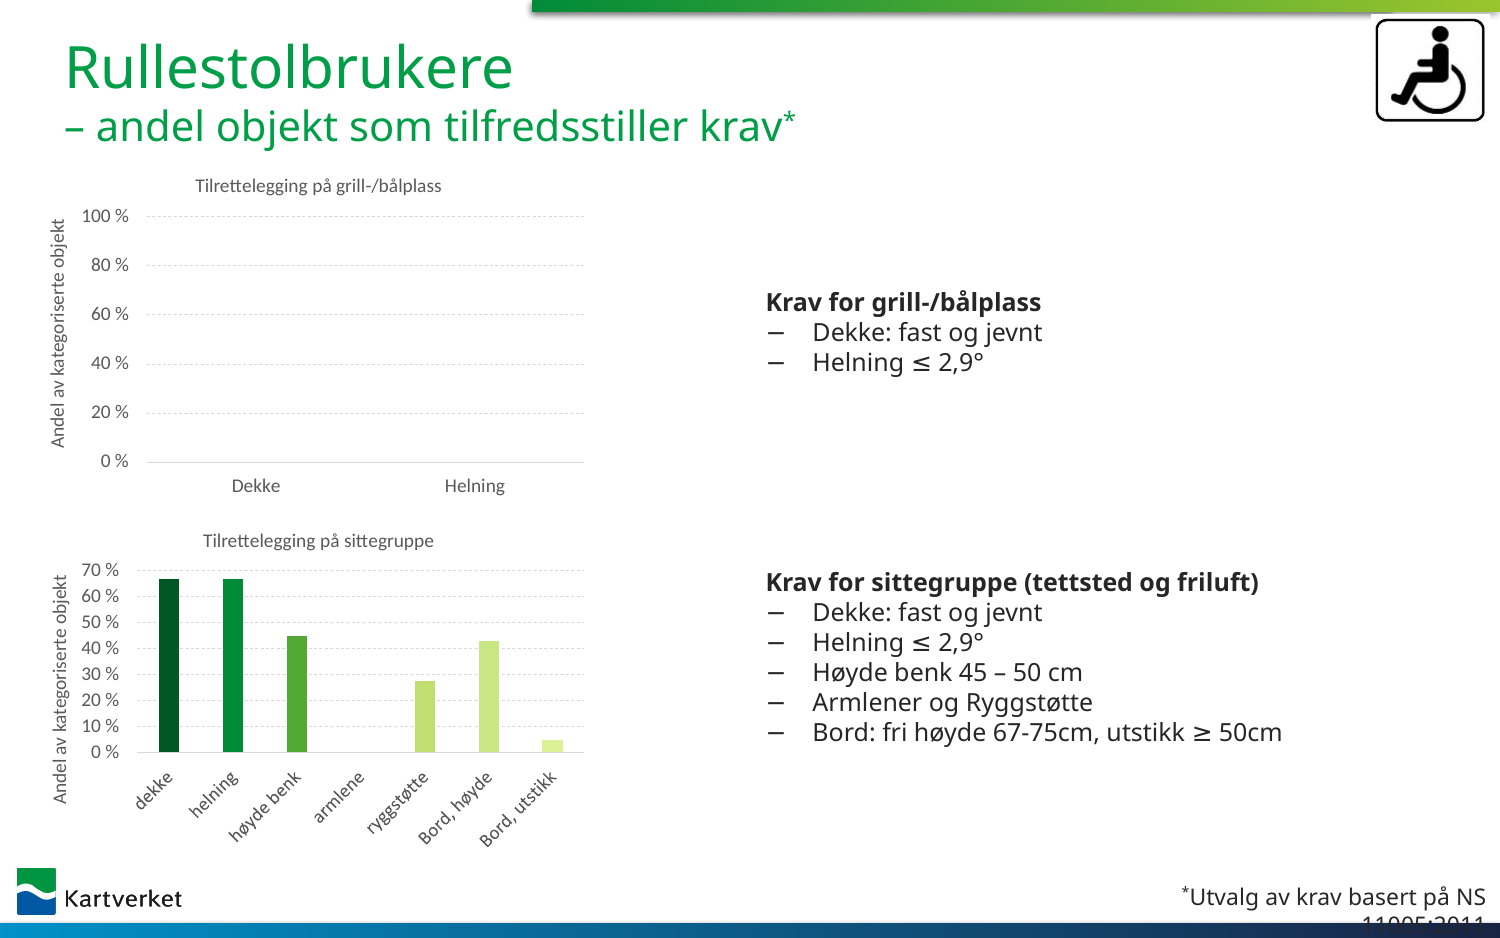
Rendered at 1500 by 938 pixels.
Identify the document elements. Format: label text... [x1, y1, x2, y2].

text_box Rullestolbrukere – andel objekt som tilfredsstiller krav* [49, 14, 1431, 158]
text_box *Utvalg av krav basert på NS 11005:2011 [1068, 873, 1500, 938]
picture [41, 520, 596, 859]
picture [41, 166, 596, 505]
text_box Krav for grill-/bålplass Dekke: fast og jevnt Helning ≤ 2,9° [750, 279, 1452, 384]
text_box Krav for sittegruppe (tettsted og friluft) Dekke: fast og jevnt Helning ≤ 2,9° Høyde benk 45 – 50 cm Armlener og Ryggstøtte Bord: fri høyde 67-75cm, utstikk ≥ 50cm [750, 559, 1500, 754]
picture [1371, 13, 1491, 127]
